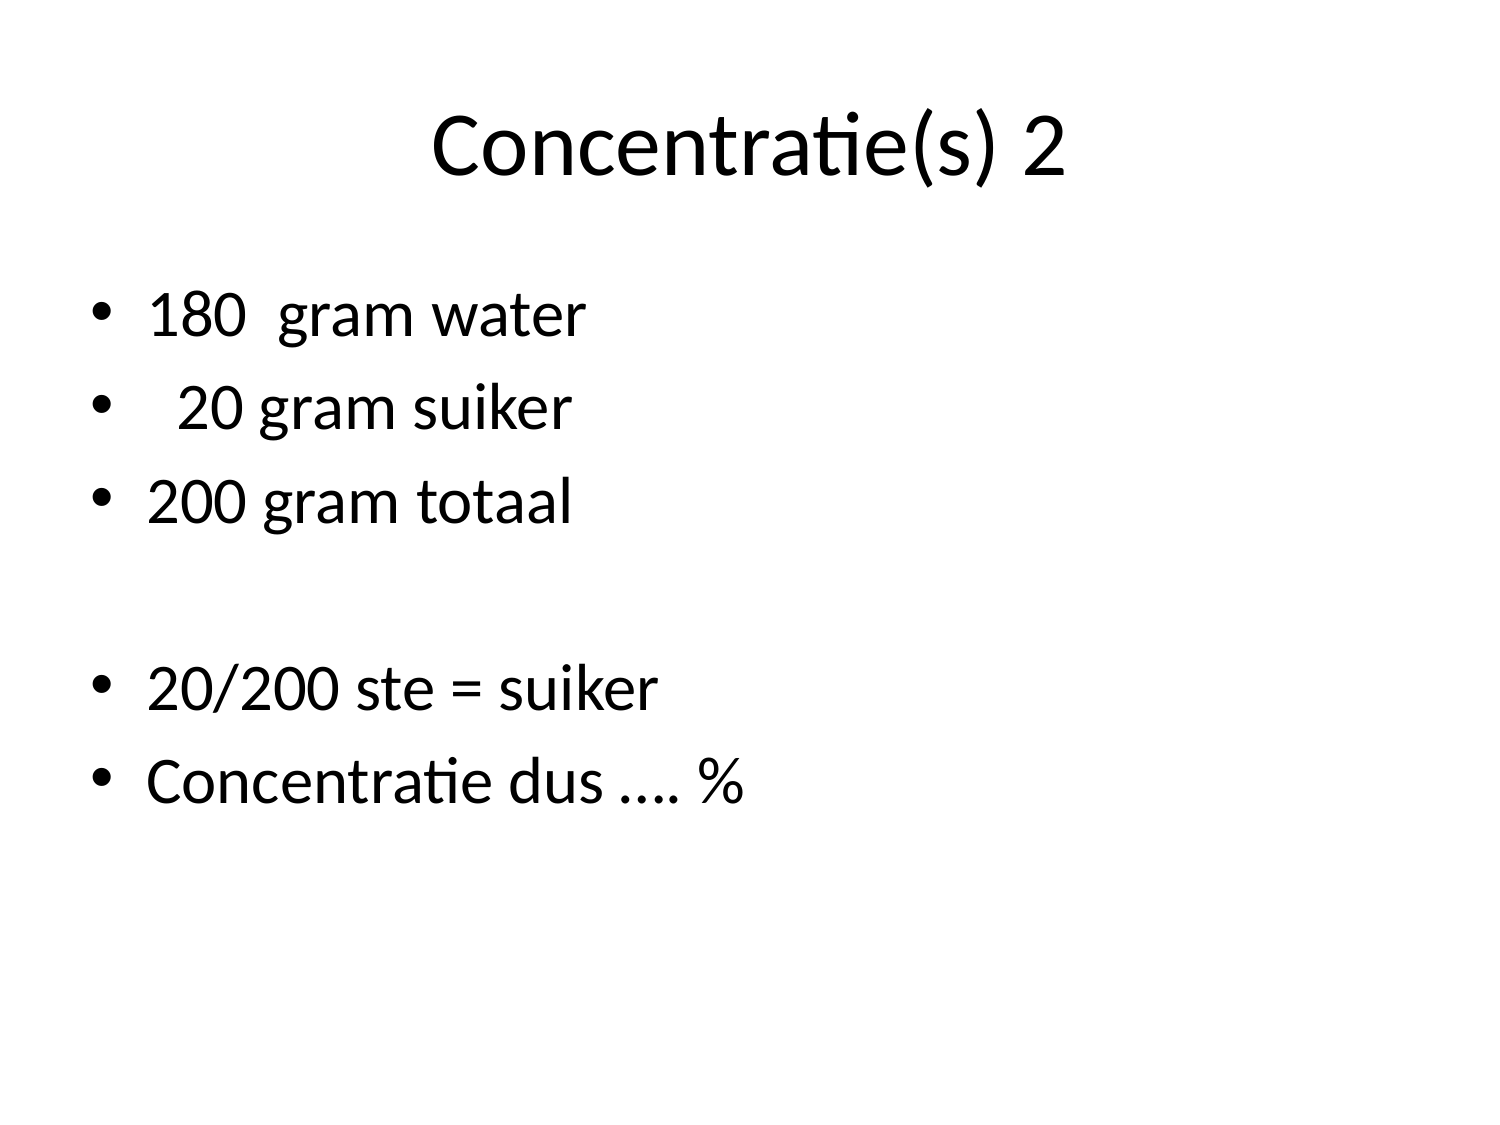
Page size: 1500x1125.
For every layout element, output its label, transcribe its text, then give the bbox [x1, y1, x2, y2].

list 180 gram water 20 gram suiker 200 gram totaal 20/200 ste = suiker Concentratie dus …. % [75, 262, 1425, 1005]
title Concentratie(s) 2 [75, 45, 1425, 233]
